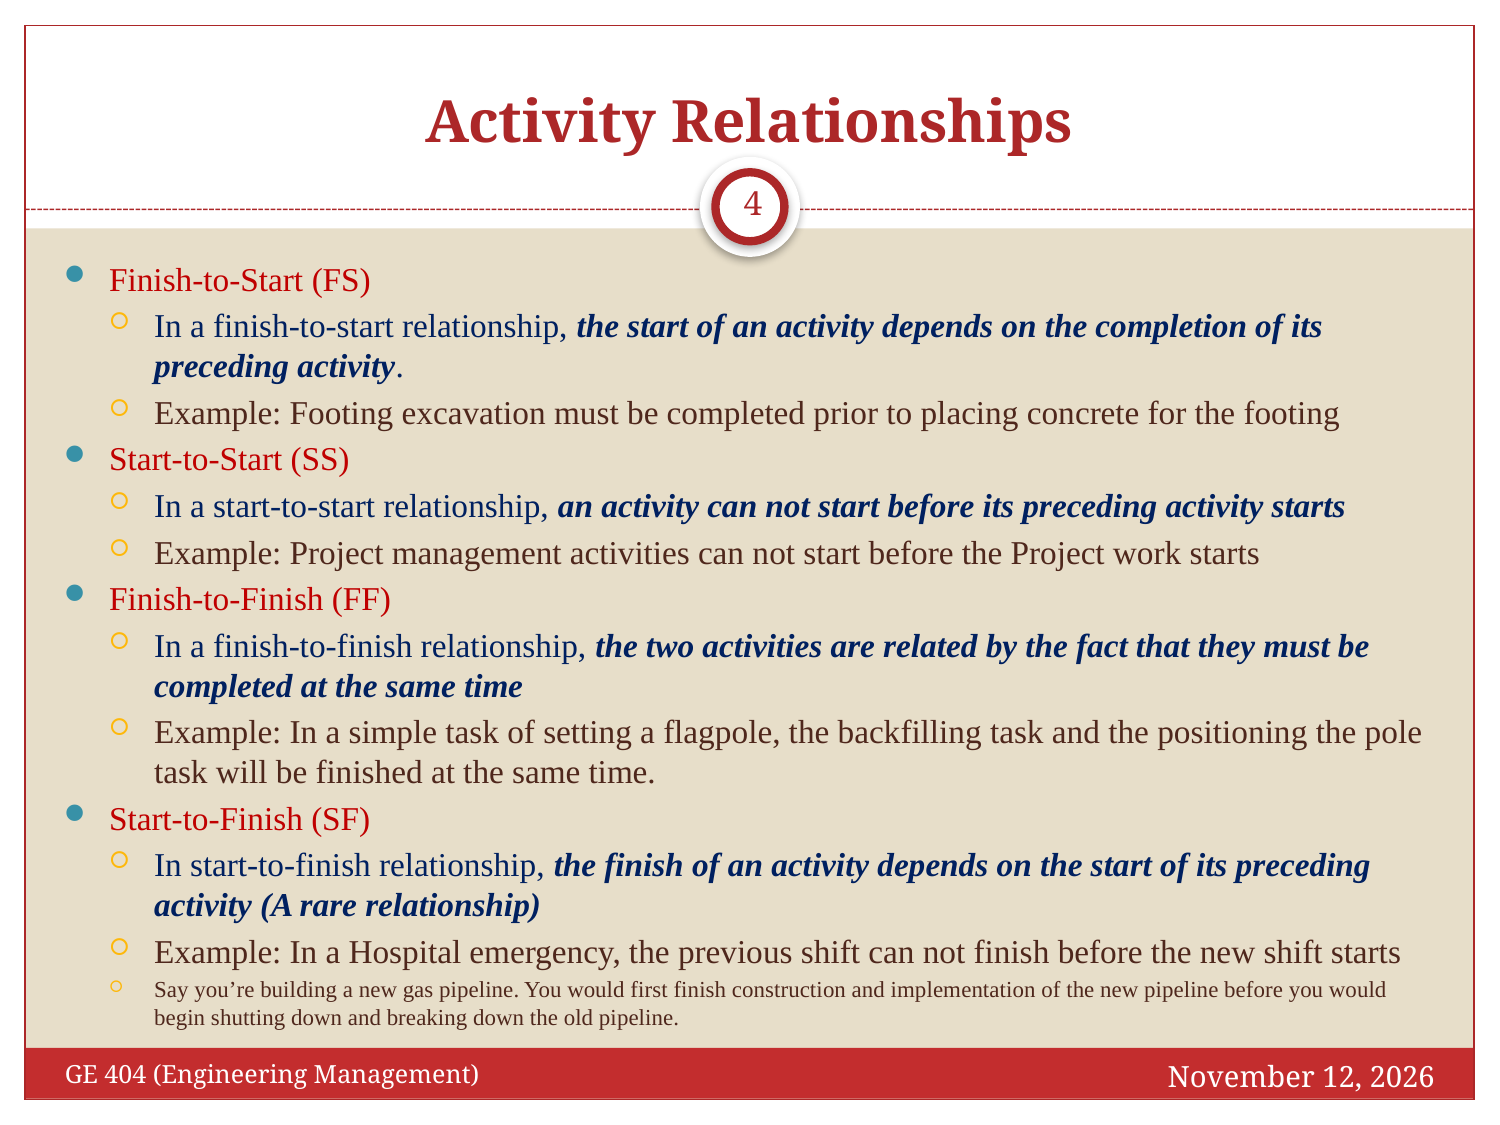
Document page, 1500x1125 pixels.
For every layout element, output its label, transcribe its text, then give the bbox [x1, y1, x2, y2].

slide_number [950, 1050, 1450, 1111]
title Activity Relationships [49, 37, 1450, 162]
slide_number 4 [715, 168, 791, 241]
footer GE 404 (Engineering Management) [50, 1051, 638, 1112]
list Finish-to-Start (FS) In a finish-to-start relationship, the start of an activity depends on the completion of its preceding activity. Example: Footing excavation must be completed prior to placing concrete for the footing Start-to-Start (SS) In a start-to-start relationship, an activity can not start before its preceding activity starts Example: Project management activities can not start before the Project work starts Finish-to-Finish (FF) In a finish-to-finish relationship, the two activities are related by the fact that they must be completed at the same time Example: In a simple task of setting a flagpole, the backfilling task and the positioning the pole task will be finished at the same time. Start-to-Finish (SF) In start-to-finish relationship, the finish of an activity depends on the start of its preceding activity (A rare relationship) Example: In a Hospital emergency, the previous shift can not finish before the new shift starts Say you’re building a new gas pipeline. You would first finish construction and implementation of the new pipeline before you would begin shutting down and breaking down the old pipeline. [49, 250, 1445, 1038]
